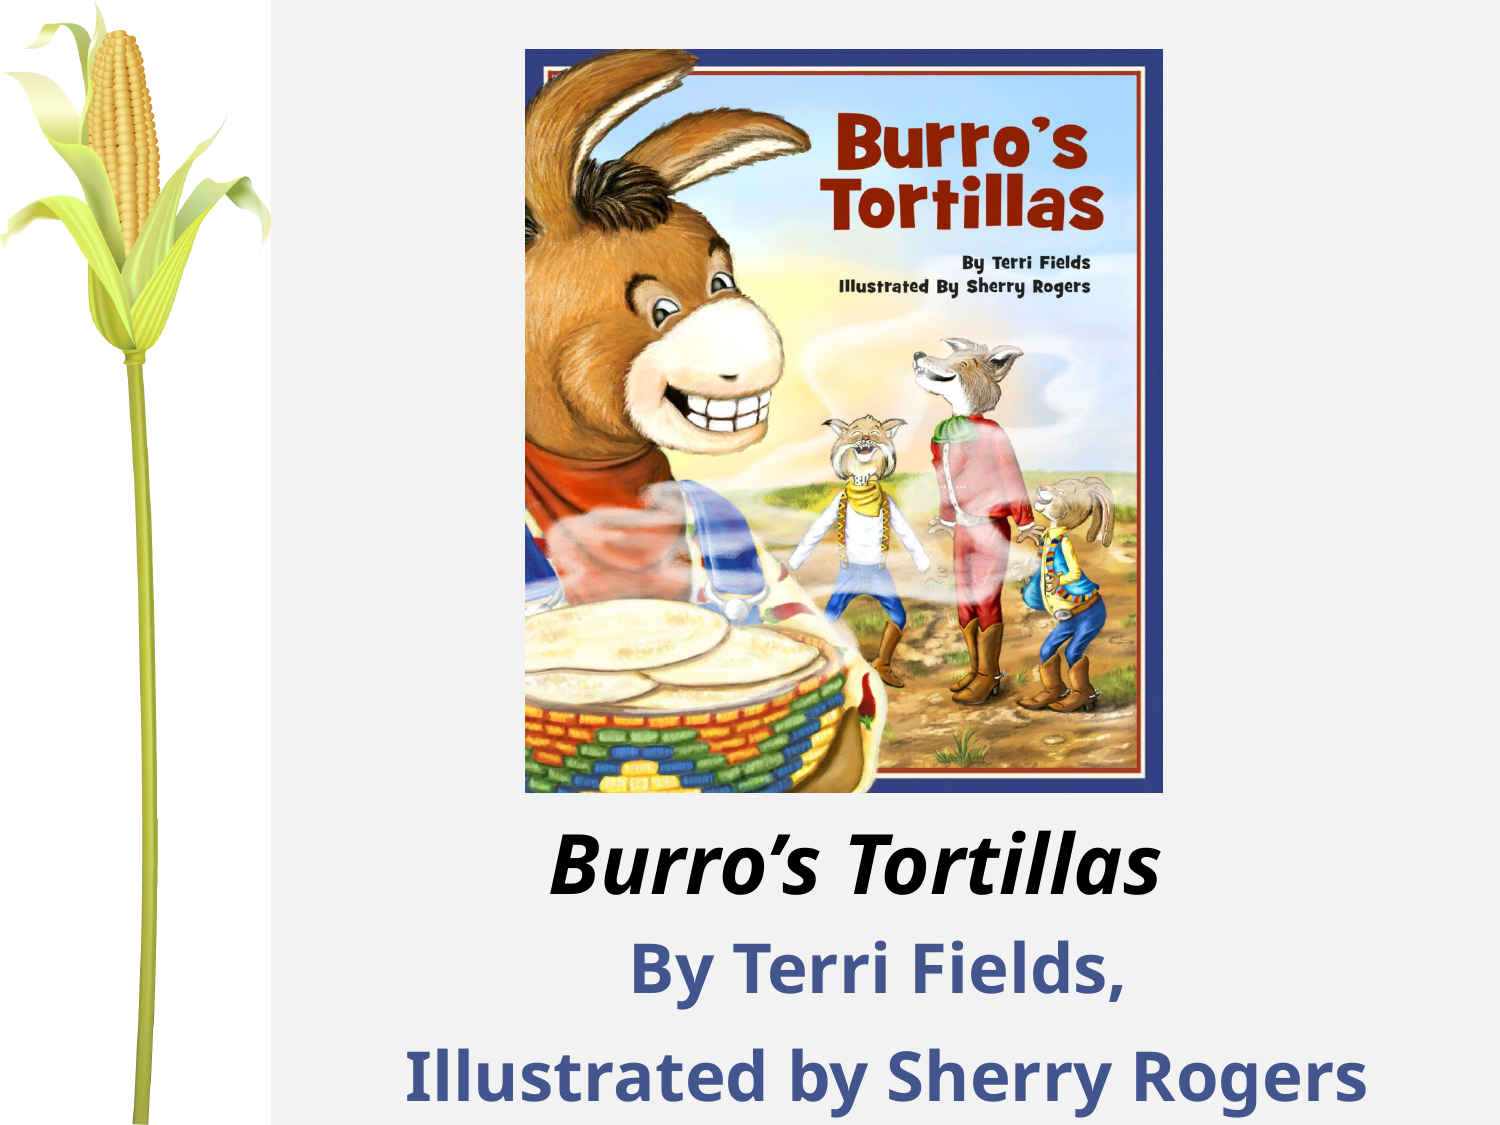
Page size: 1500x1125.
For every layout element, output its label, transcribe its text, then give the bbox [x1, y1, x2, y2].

picture [524, 49, 1163, 794]
picture [0, 0, 271, 1125]
subtitle By Terri Fields, Illustrated by Sherry Rogers [362, 912, 1413, 1125]
title Burro’s Tortillas [276, 737, 1450, 988]
